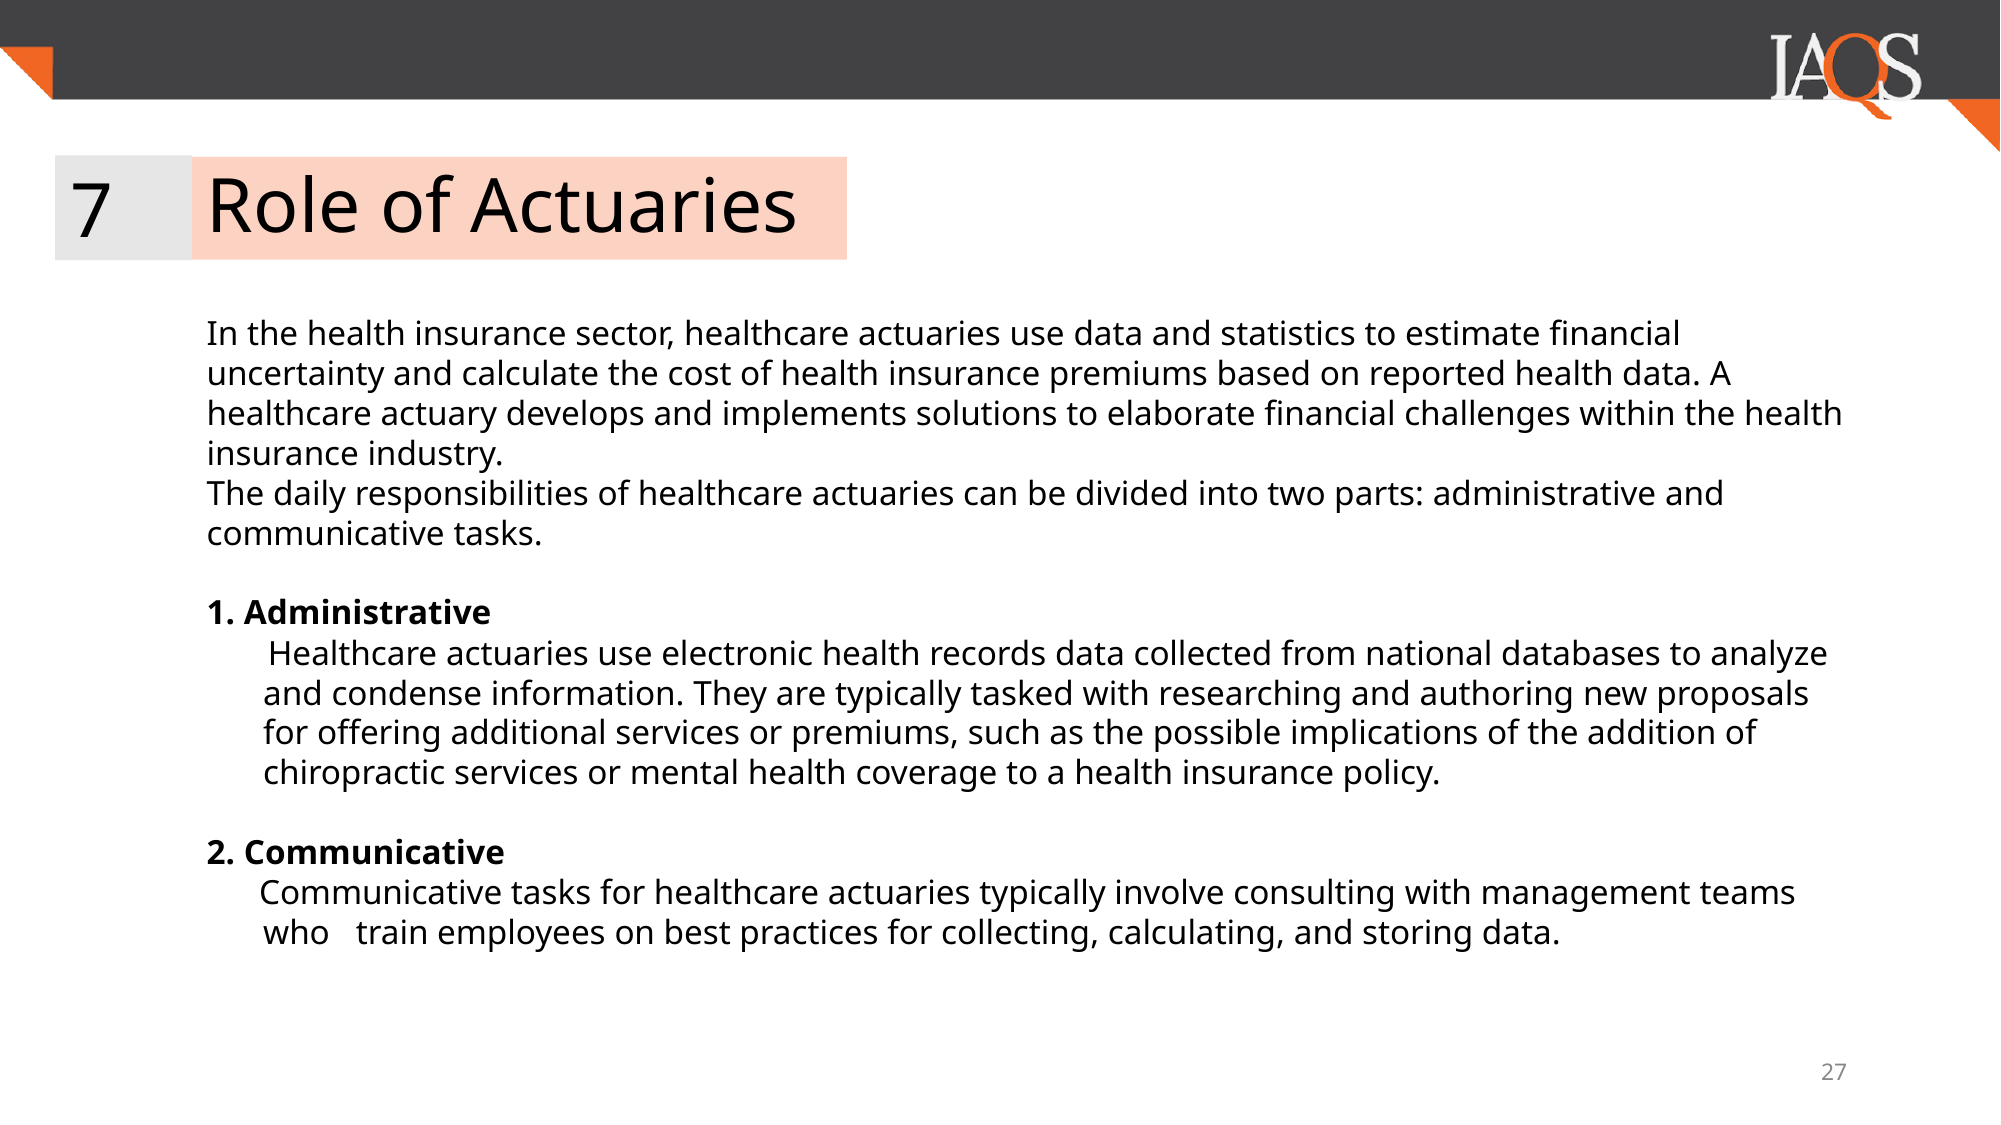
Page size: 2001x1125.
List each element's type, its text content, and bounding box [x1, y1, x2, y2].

picture [0, 0, 2000, 152]
title Role of Actuaries [192, 156, 847, 260]
text_box 7 [55, 155, 192, 261]
text_box In the health insurance sector, healthcare actuaries use data and statistics to estimate financial uncertainty and calculate the cost of health insurance premiums based on reported health data. A healthcare actuary develops and implements solutions to elaborate financial challenges within the health insurance industry. The daily responsibilities of healthcare actuaries can be divided into two parts: administrative and communicative tasks. 1. Administrative Healthcare actuaries use electronic health records data collected from national databases to analyze and condense information. They are typically tasked with researching and authoring new proposals for offering additional services or premiums, such as the possible implications of the addition of chiropractic services or mental health coverage to a health insurance policy. 2. Communicative Communicative tasks for healthcare actuaries typically involve consulting with management teams who train employees on best practices for collecting, calculating, and storing data. [191, 304, 1863, 1125]
